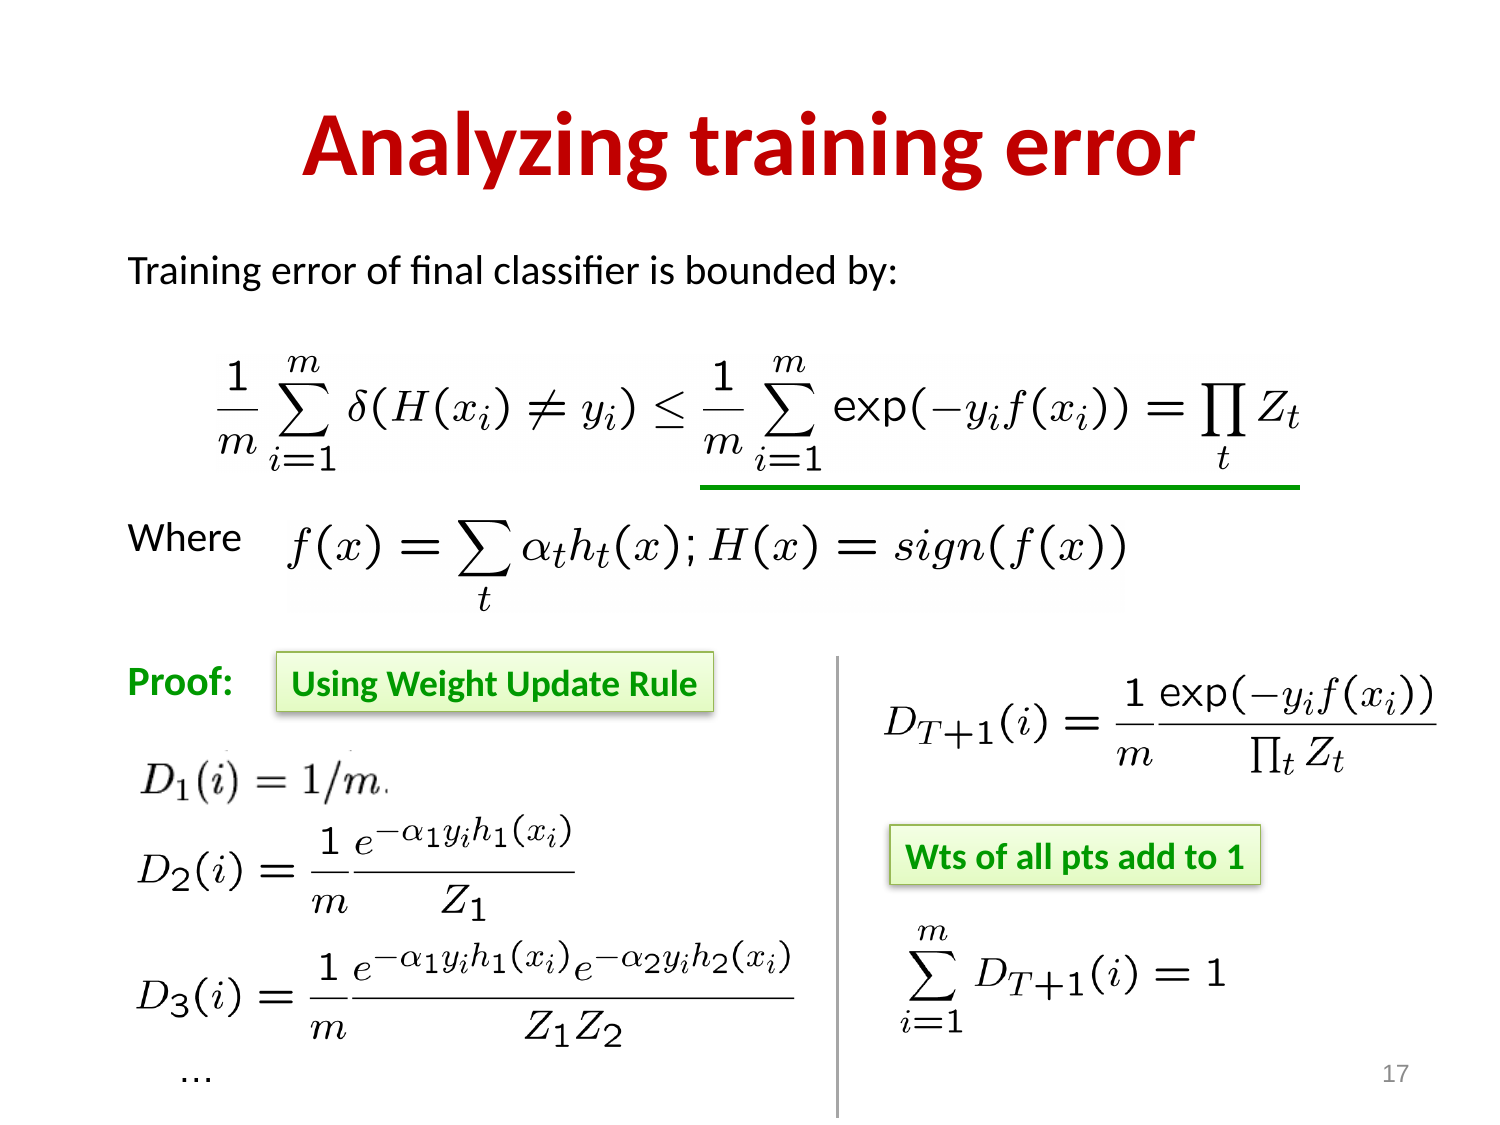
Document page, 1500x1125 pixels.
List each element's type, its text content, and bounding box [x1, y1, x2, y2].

text_box … [162, 1055, 231, 1098]
picture [899, 924, 1227, 1033]
picture [287, 520, 1126, 613]
picture [134, 938, 796, 1048]
list Training error of final classifier is bounded by: Where Proof: [112, 240, 1388, 1104]
text_box Wts of all pts add to 1 [889, 824, 1261, 885]
title Analyzing training error [75, 45, 1425, 233]
text_box Using Weight Update Rule [276, 651, 714, 712]
picture [135, 749, 576, 922]
picture [882, 674, 1438, 775]
picture [216, 353, 1301, 473]
slide_number 17 [1074, 1042, 1425, 1103]
